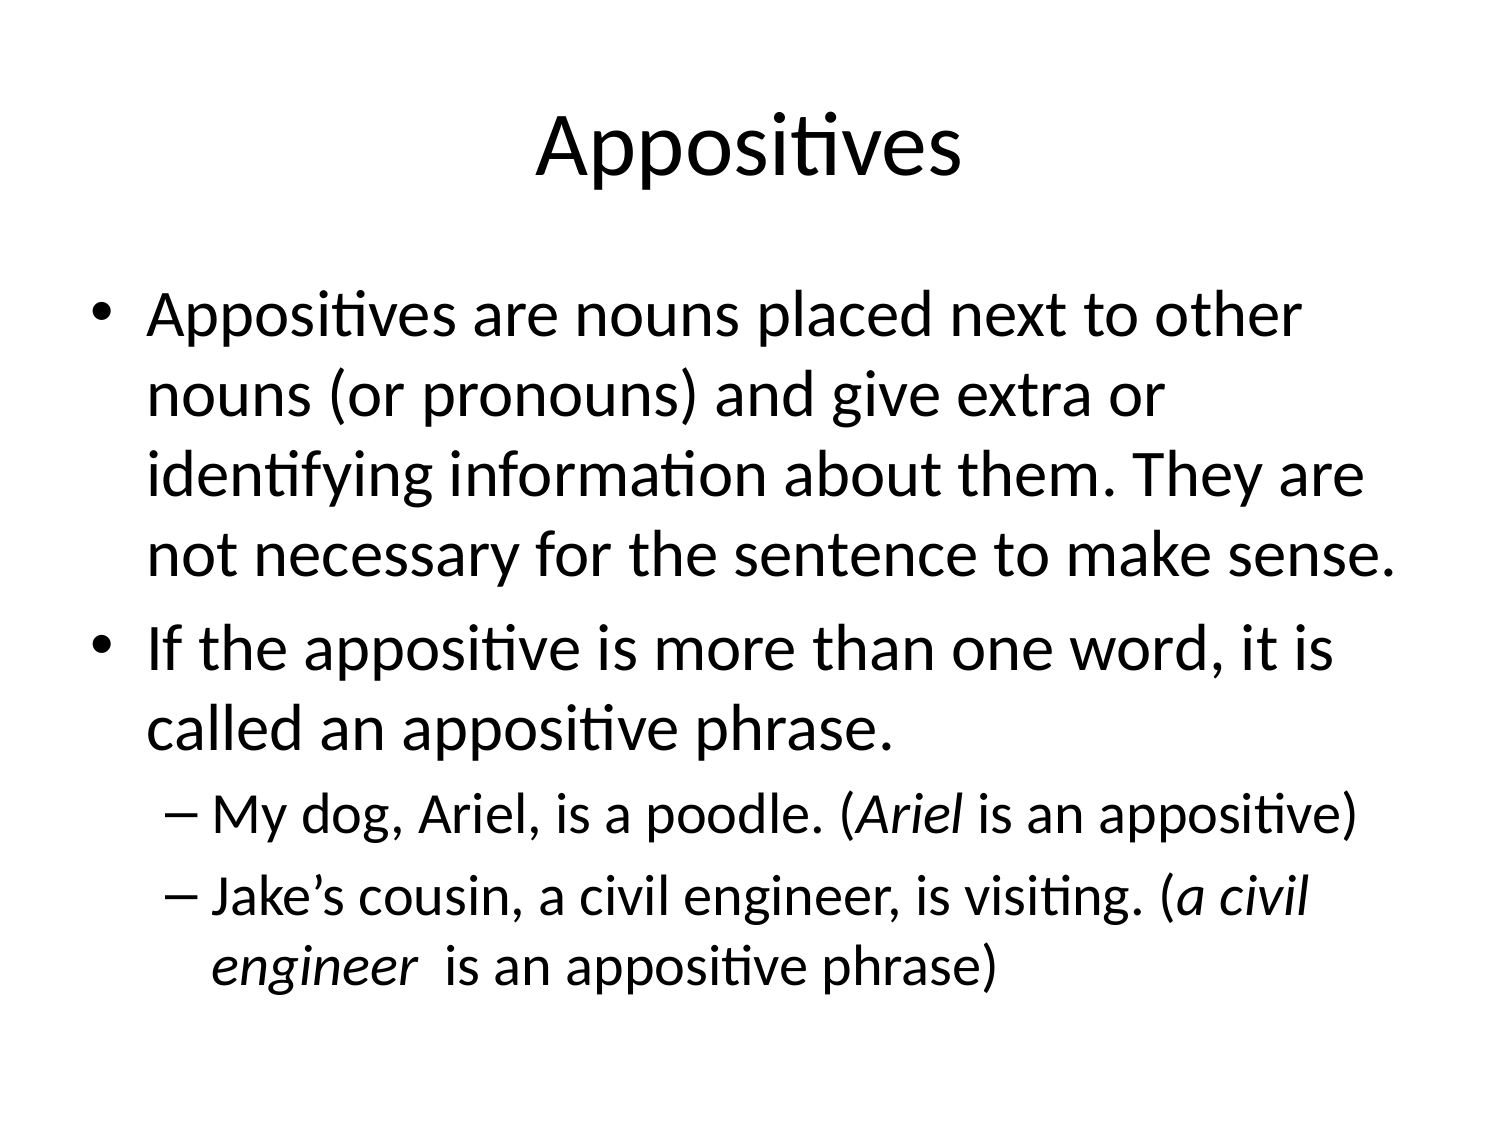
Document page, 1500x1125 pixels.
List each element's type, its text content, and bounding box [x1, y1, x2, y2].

list Appositives are nouns placed next to other nouns (or pronouns) and give extra or identifying information about them. They are not necessary for the sentence to make sense. If the appositive is more than one word, it is called an appositive phrase. My dog, Ariel, is a poodle. (Ariel is an appositive) Jake’s cousin, a civil engineer, is visiting. (a civil engineer is an appositive phrase) [75, 262, 1425, 1005]
title Appositives [75, 45, 1425, 233]
